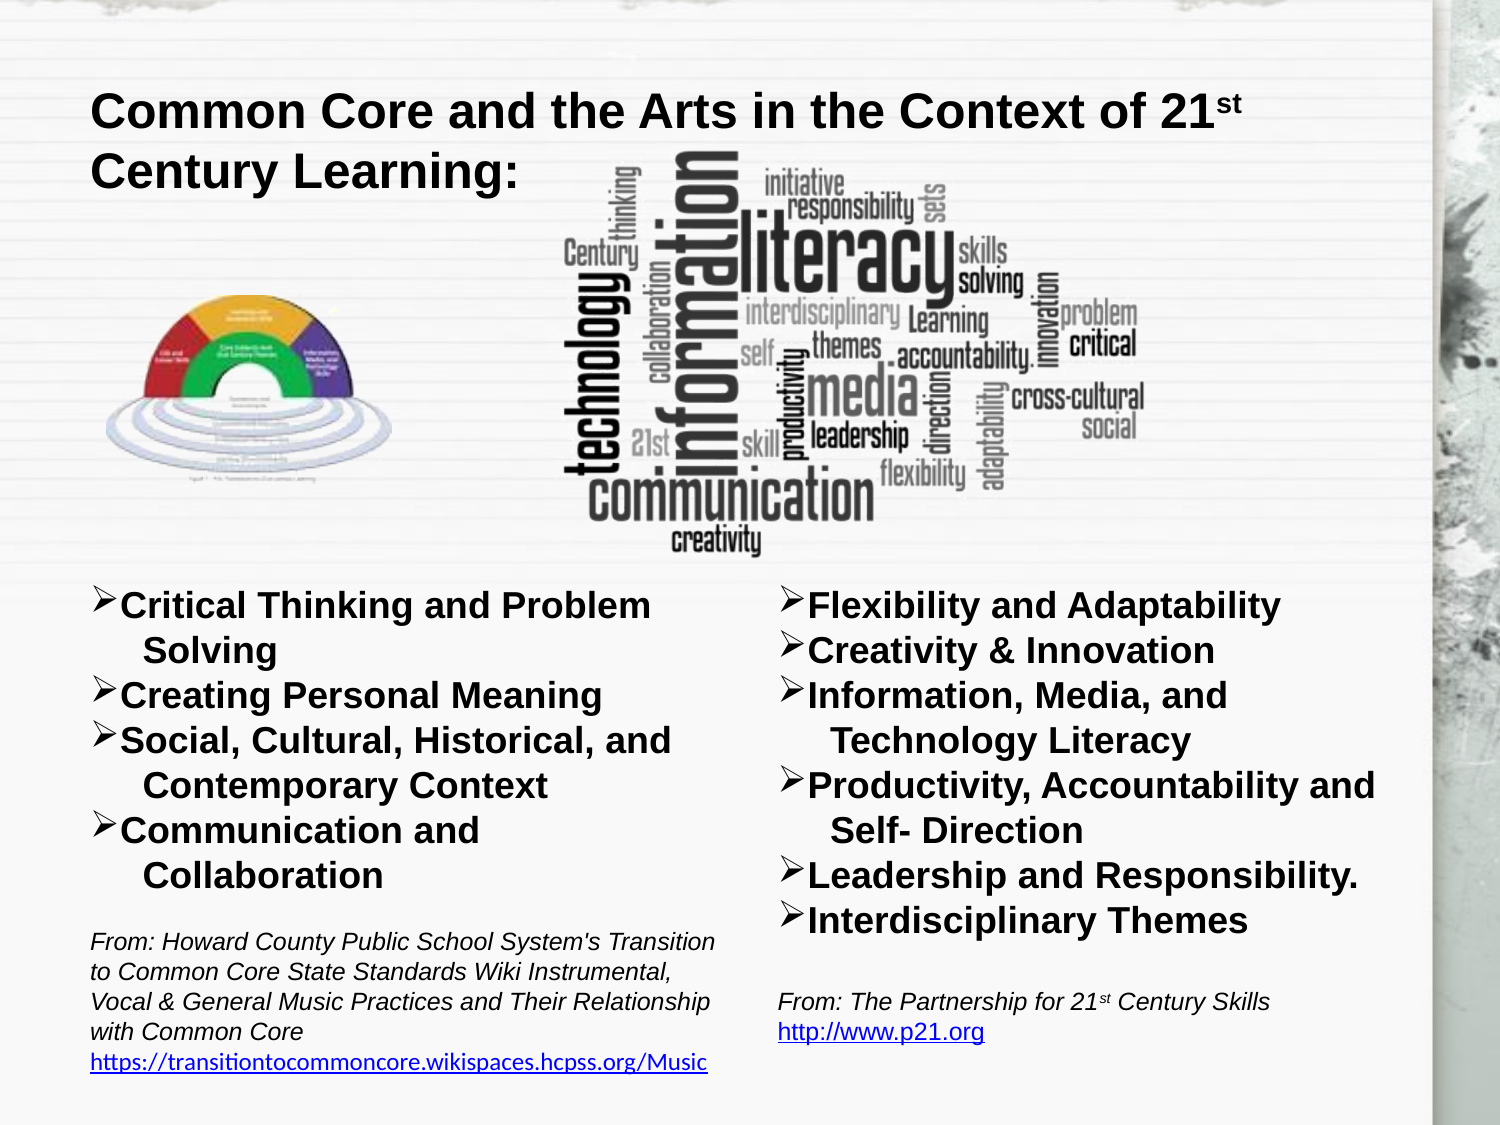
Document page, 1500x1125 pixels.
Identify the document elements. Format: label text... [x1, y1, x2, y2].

title Common Core and the Arts in the Context of 21st Century Learning: [74, 44, 1426, 233]
list Critical Thinking and Problem Solving Creating Personal Meaning Social, Cultural, Historical, and Contemporary Context Communication and Collaboration From: Howard County Public School System's Transition to Common Core State Standards Wiki Instrumental, Vocal & General Music Practices and Their Relationship with Common Core https://transitiontocommoncore.wikispaces.hcpss.org/Music [74, 483, 738, 1125]
list Flexibility and Adaptability Creativity & Innovation Information, Media, and Technology Literacy Productivity, Accountability and Self- Direction Leadership and Responsibility. Interdisciplinary Themes From: The Partnership for 21st Century Skills http://www.p21.org [762, 483, 1426, 1125]
picture [0, 0, 1500, 1125]
